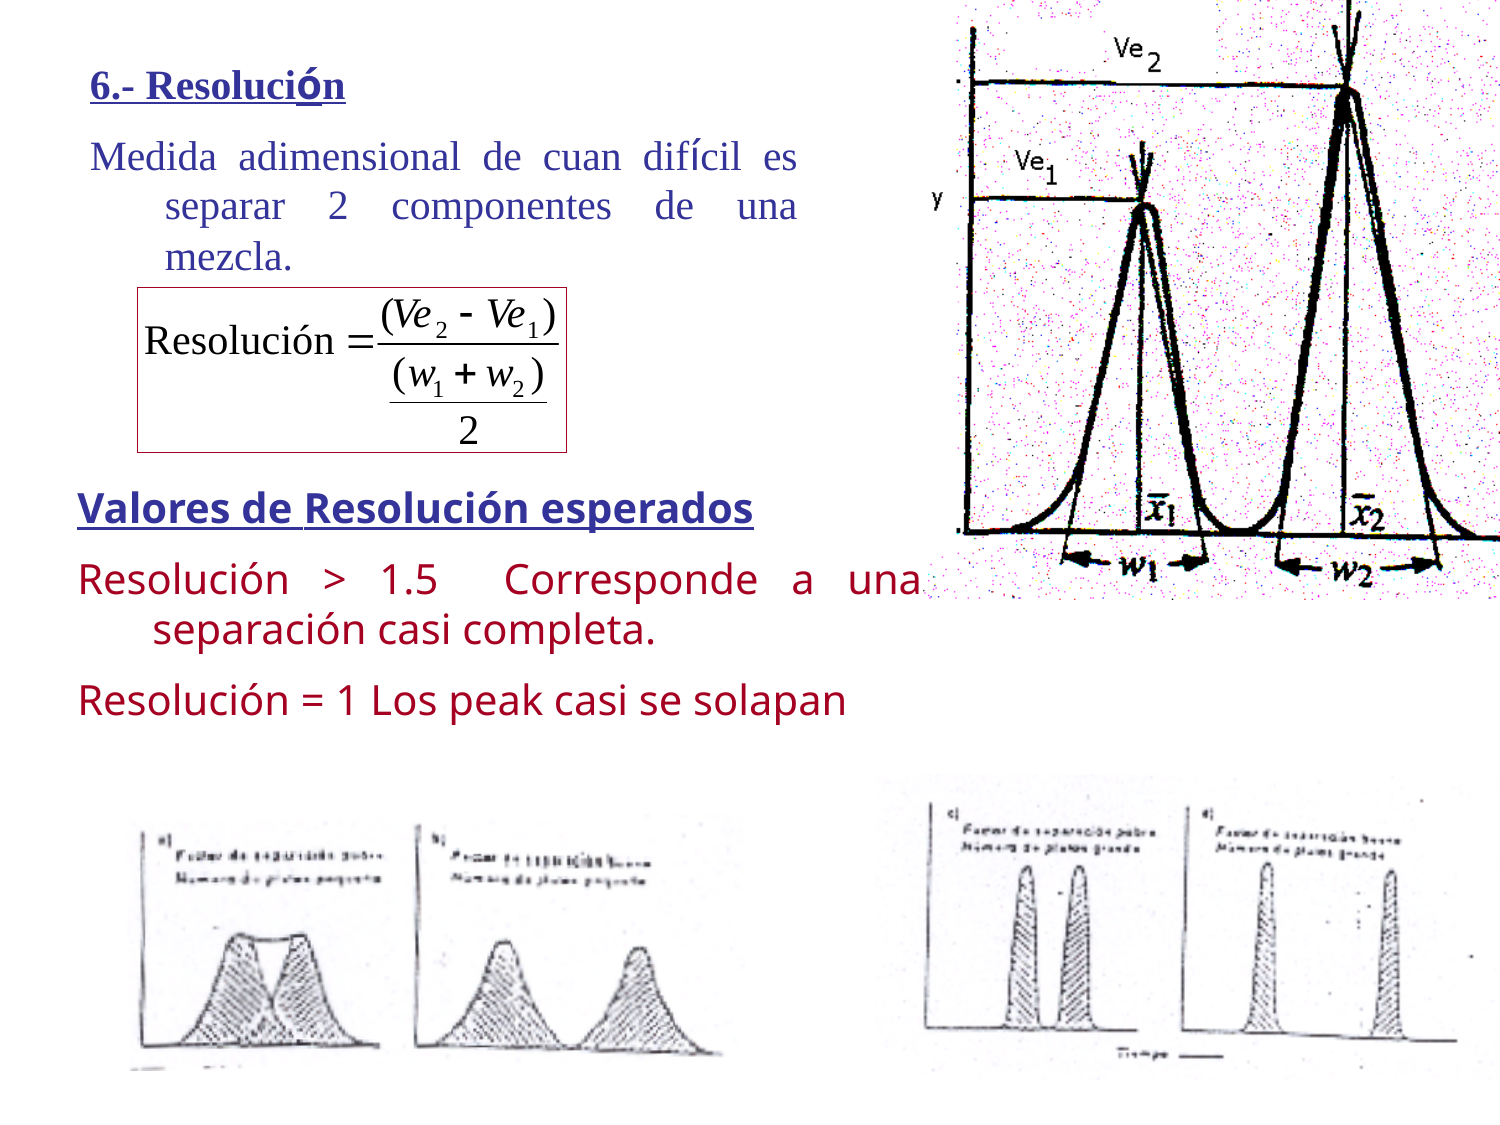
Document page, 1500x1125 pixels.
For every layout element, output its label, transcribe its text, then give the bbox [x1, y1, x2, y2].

text_box 6.- Resolución Medida adimensional de cuan difícil es separar 2 componentes de una mezcla. [74, 50, 813, 286]
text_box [874, 774, 1500, 1080]
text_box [922, 0, 1500, 601]
text_box Valores de Resolución esperados Resolución > 1.5 Corresponde a una separación casi completa. Resolución = 1 Los peak casi se solapan [62, 474, 938, 803]
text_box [137, 287, 568, 453]
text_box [124, 812, 748, 1071]
